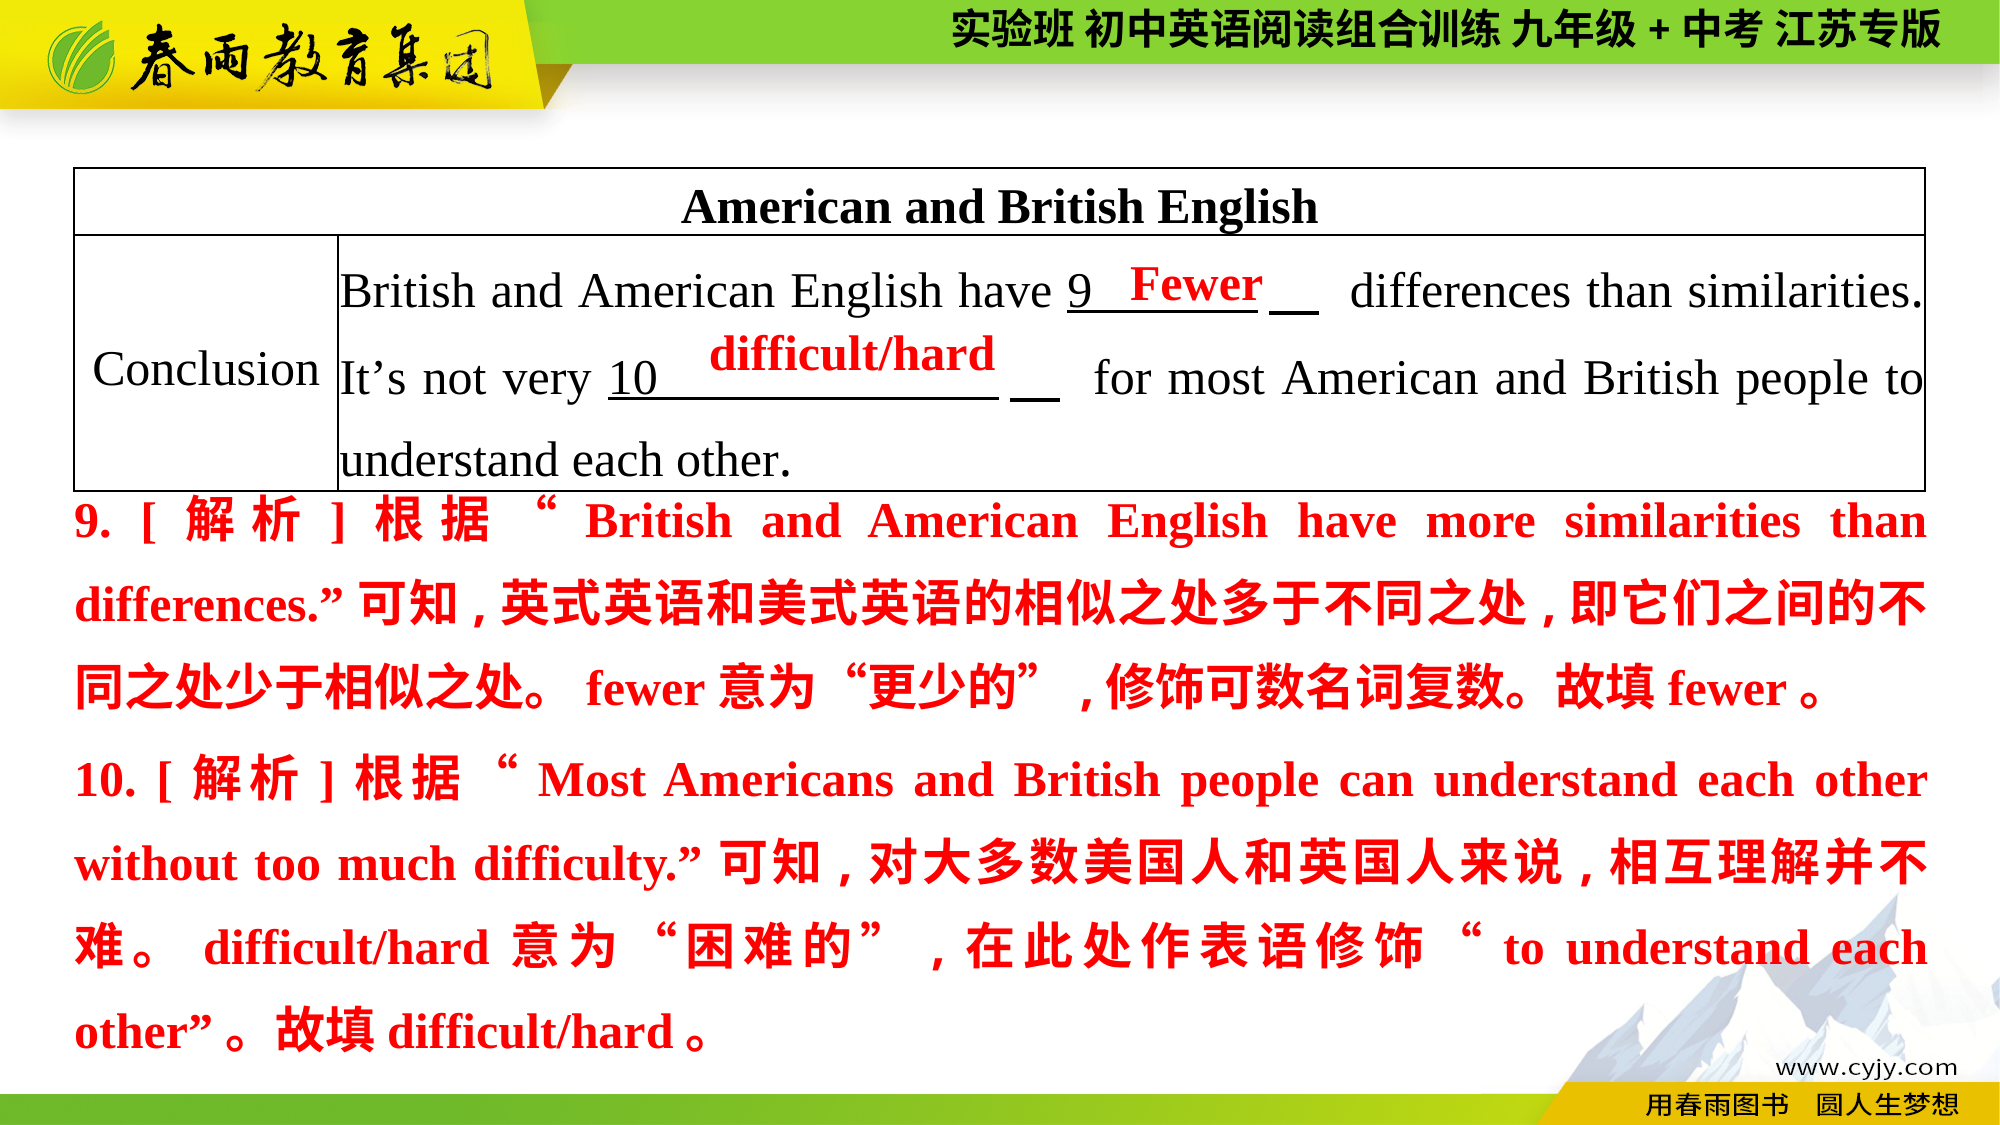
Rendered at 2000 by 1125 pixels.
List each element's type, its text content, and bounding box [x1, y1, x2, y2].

text_box 10. [解析]根据“Most Americans and British people can understand each other without too much difficulty.”可知,对大多数美国人和英国人来说,相互理解并不难。difficult/hard意为“困难的”,在此处作表语修饰“to understand each other”。故填difficult/hard。 [59, 715, 1944, 1066]
table_cell British and American English have 9 differences than similarities. It’s not very 10 for most American and British people to understand each other. [339, 236, 1924, 456]
list 9. [解析]根据“British and American English have more similarities than differences.”可知,英式英语和美式英语的相似之处多于不同之处,即它们之间的不同之处少于相似之处。fewer意为“更少的”,修饰可数名词复数。故填fewer。 [59, 456, 1944, 715]
text_box difficult/hard [694, 288, 1011, 388]
text_box Fewer [1115, 218, 1279, 318]
table_header American and British English [75, 169, 1924, 234]
table_cell Conclusion [75, 236, 337, 456]
picture [0, 0, 2000, 1125]
